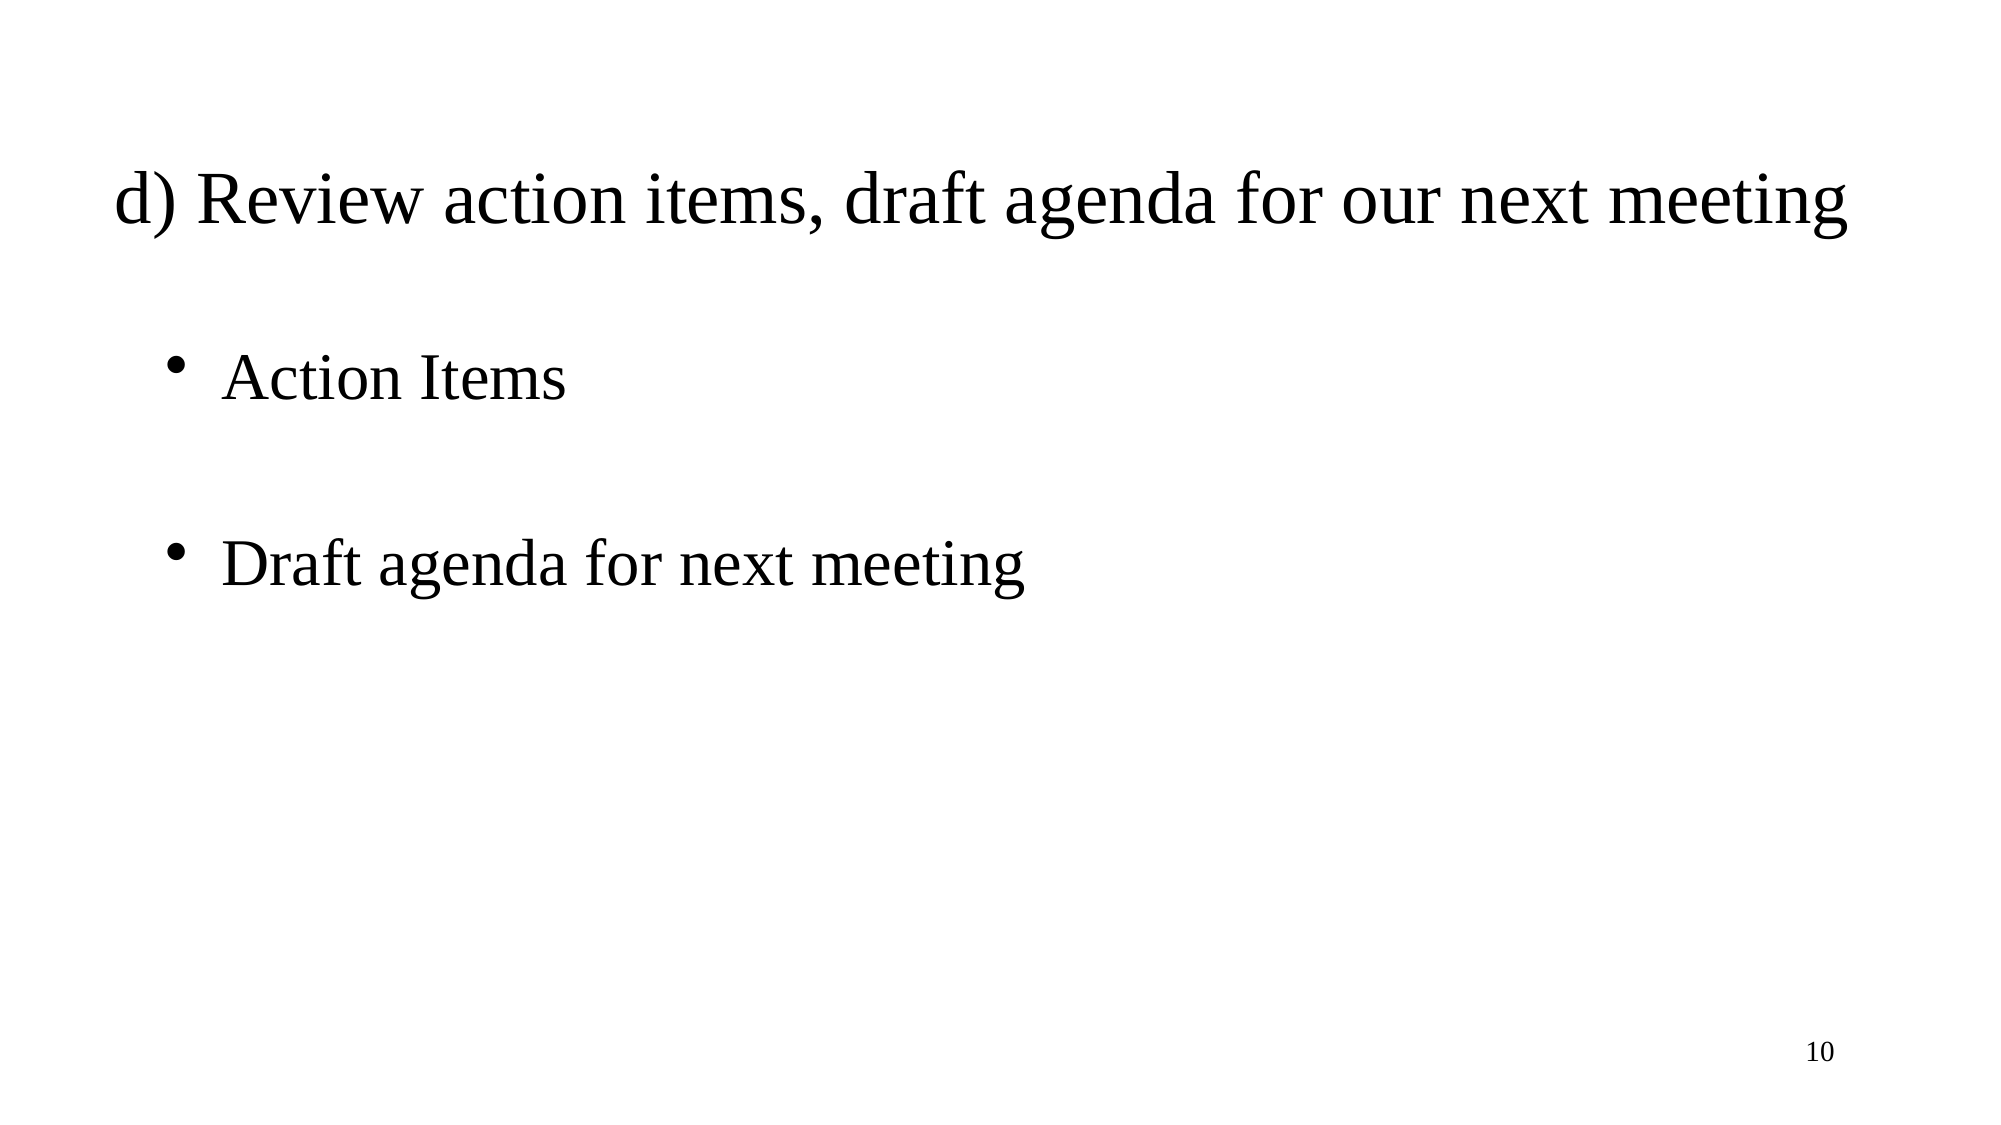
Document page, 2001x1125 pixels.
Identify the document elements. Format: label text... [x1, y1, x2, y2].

slide_number 10 [1433, 1024, 1851, 1101]
title d) Review action items, draft agenda for our next meeting [99, 99, 1888, 288]
list Action Items Draft agenda for next meeting [149, 324, 1851, 1001]
